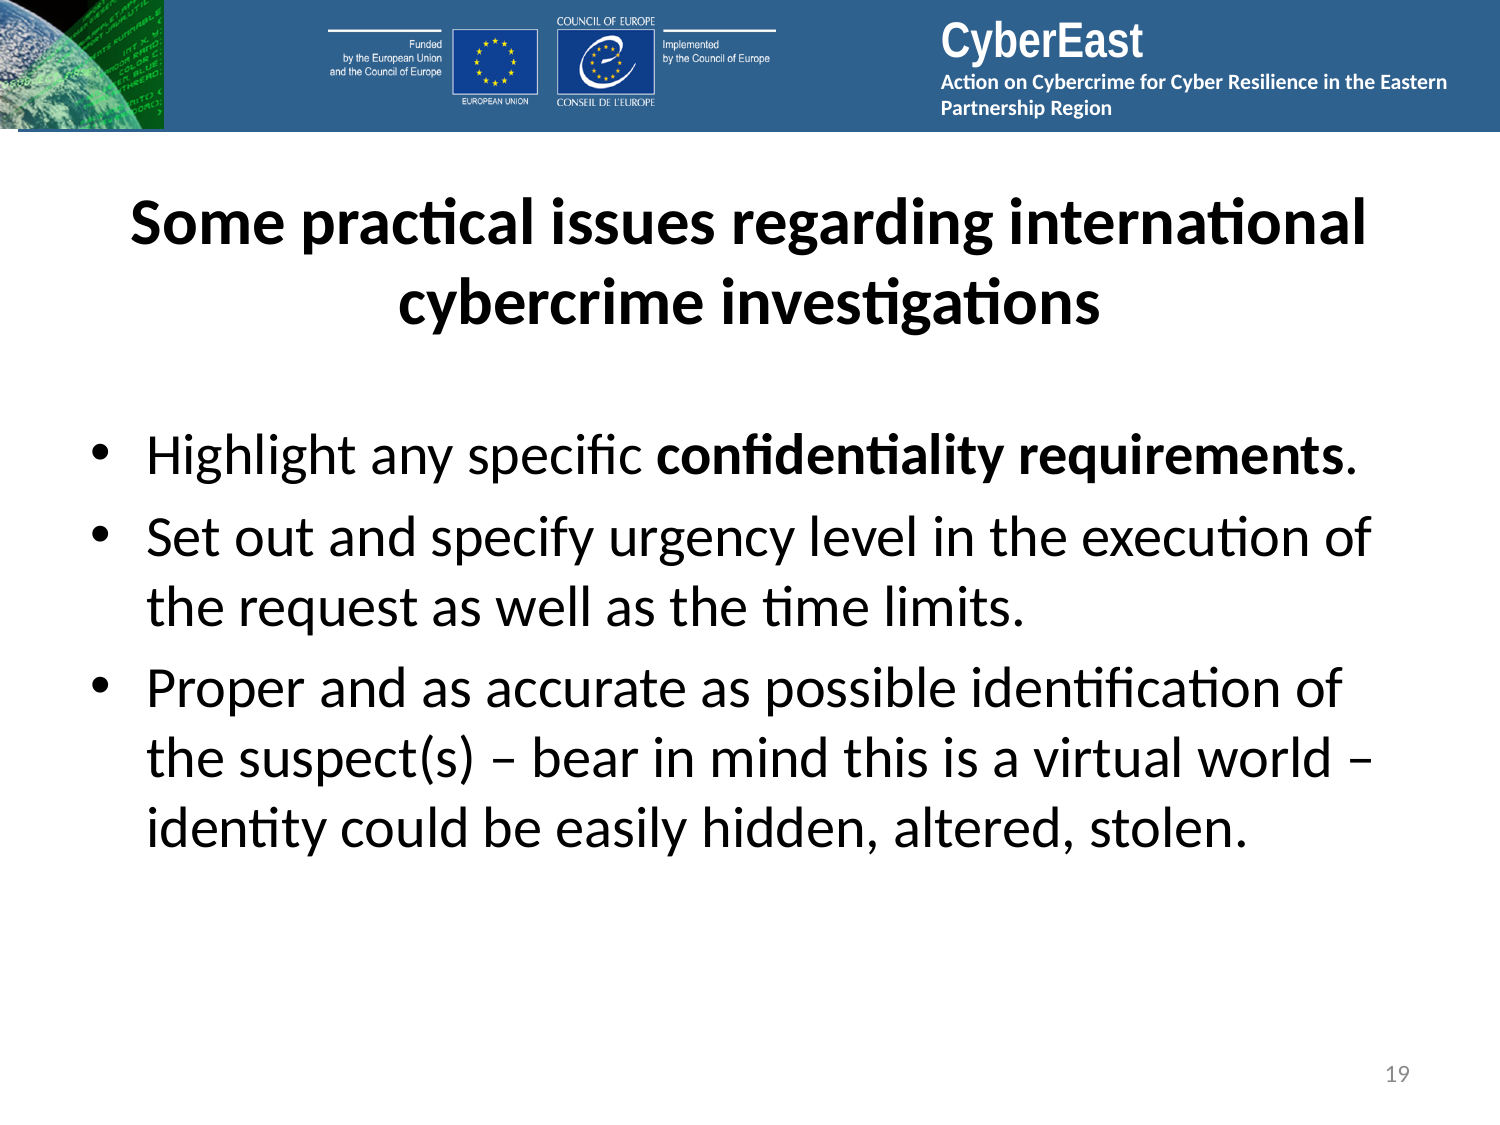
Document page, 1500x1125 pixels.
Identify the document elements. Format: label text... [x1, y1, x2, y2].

slide_number 19 [1074, 1042, 1425, 1103]
title Some practical issues regarding international cybercrime investigations [75, 164, 1425, 352]
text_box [0, 0, 1500, 132]
list Highlight any specific confidentiality requirements. Set out and specify urgency level in the execution of the request as well as the time limits. Proper and as accurate as possible identification of the suspect(s) – bear in mind this is a virtual world – identity could be easily hidden, altered, stolen. [75, 408, 1425, 1005]
